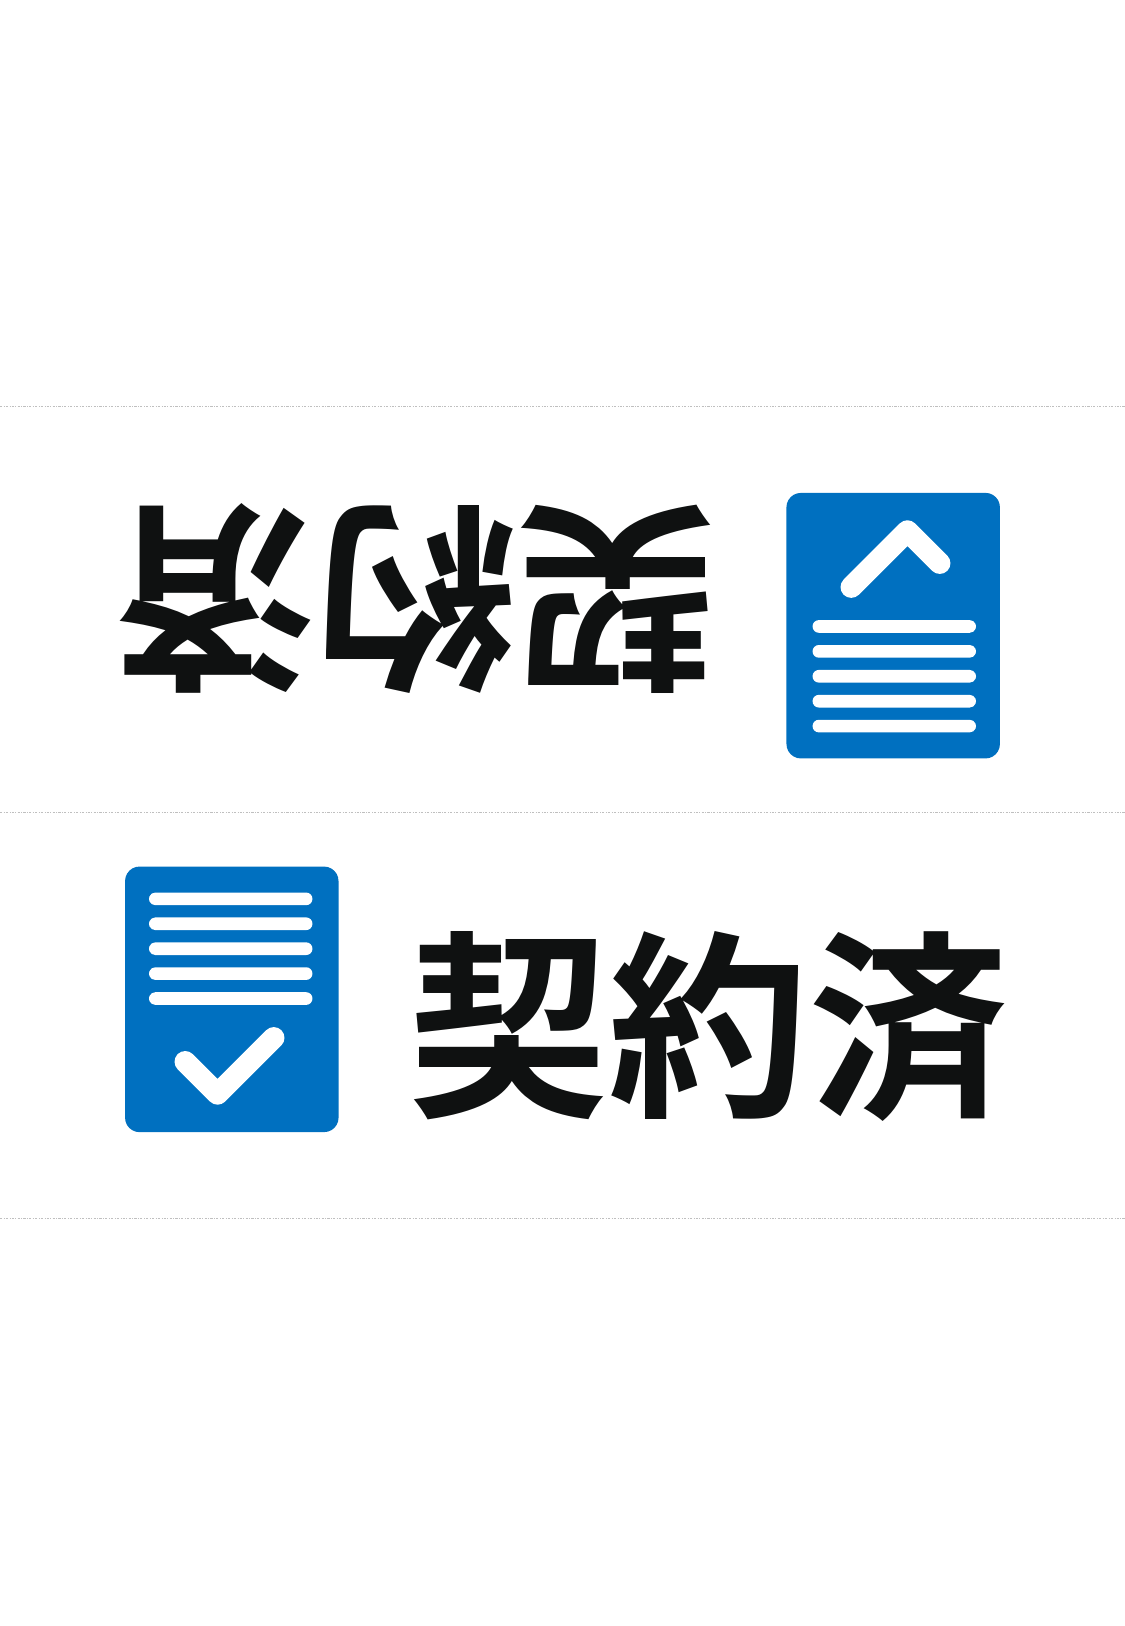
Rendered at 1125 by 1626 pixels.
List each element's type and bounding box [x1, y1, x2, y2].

text_box [98, 473, 1000, 759]
text_box [124, 866, 1027, 1152]
